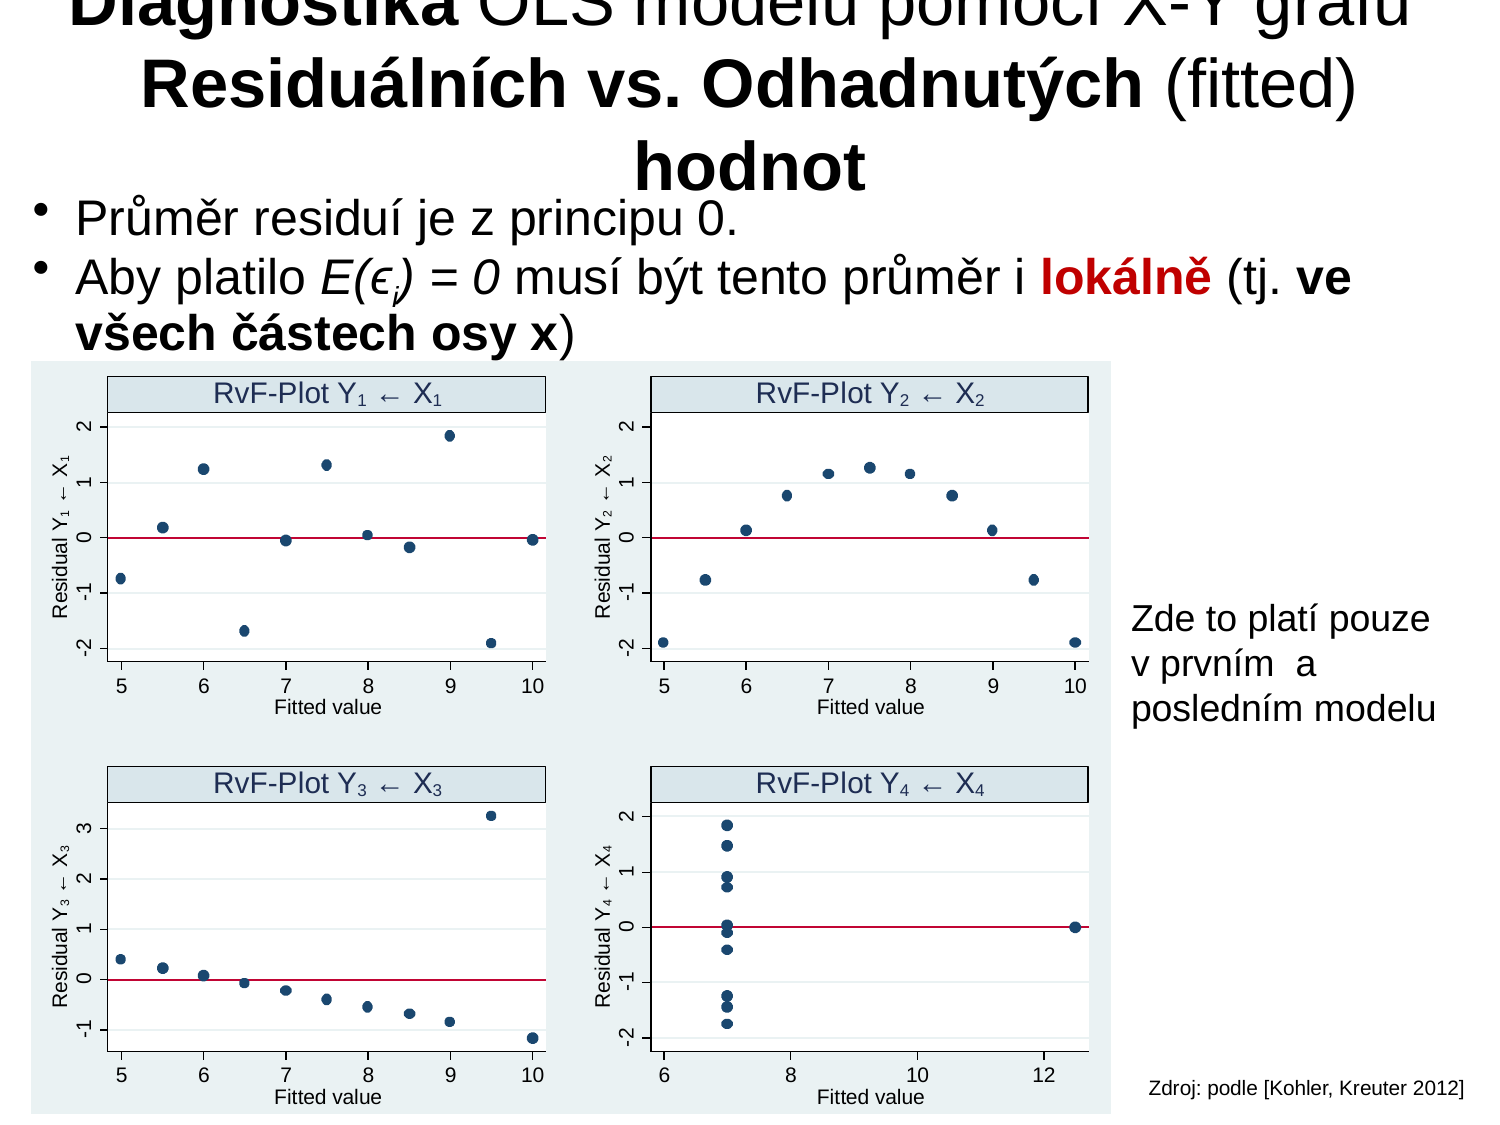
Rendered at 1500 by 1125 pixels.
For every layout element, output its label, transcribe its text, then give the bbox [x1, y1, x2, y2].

text_box Průměr residuí je z principu 0. Aby platilo E(ϵi) = 0 musí být tento průměr i lokálně (tj. ve všech částech osy x) [17, 184, 1471, 349]
title Diagnostika OLS modelu pomocí X-Y grafu Residuálních vs. Odhadnutých (fitted) hodnot [0, 0, 1500, 161]
picture [31, 360, 1111, 1114]
text_box Zde to platí pouze v prvním a posledním modelu [1116, 586, 1471, 736]
text_box Zdroj: podle [Kohler, Kreuter 2012] [1133, 1066, 1500, 1107]
